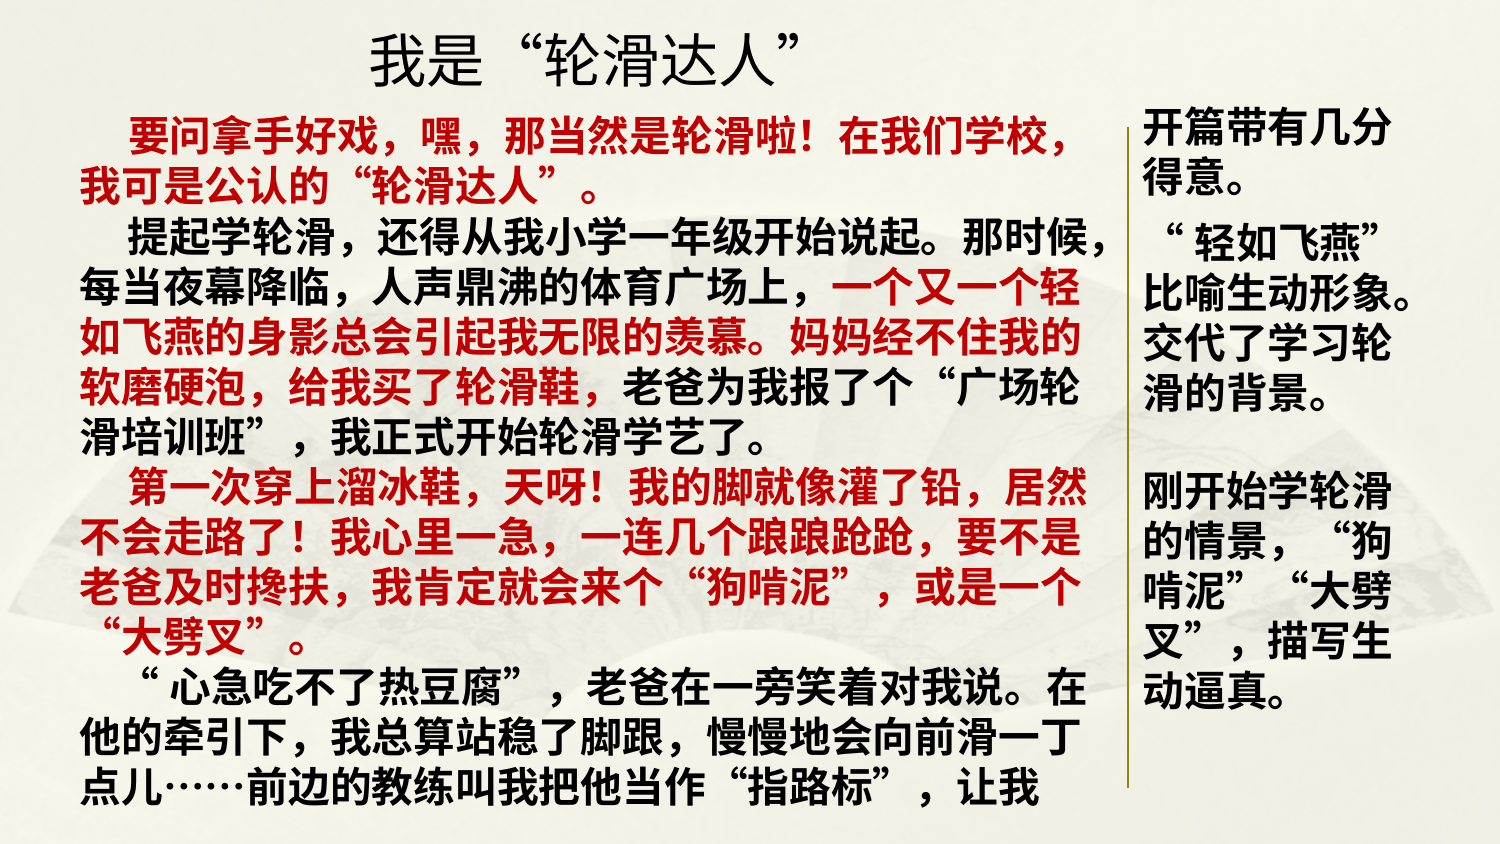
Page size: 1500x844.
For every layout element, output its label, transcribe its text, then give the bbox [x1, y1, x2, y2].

text_box “轻如飞燕” 比喻生动形象。交代了学习轮滑的背景。 [1134, 209, 1424, 424]
text_box 我是“轮滑达人” [101, 17, 1115, 102]
text_box 要问拿手好戏，嘿，那当然是轮滑啦！在我们学校，我可是公认的“轮滑达人”。 提起学轮滑，还得从我小学一年级开始说起。那时候，每当夜幕降临，人声鼎沸的体育广场上，一个又一个轻如飞燕的身影总会引起我无限的羡慕。妈妈经不住我的软磨硬泡，给我买了轮滑鞋，老爸为我报了个“广场轮滑培训班”，我正式开始轮滑学艺了。 第一次穿上溜冰鞋，天呀！我的脚就像灌了铅，居然不会走路了！我心里一急，一连几个踉踉跄跄，要不是老爸及时搀扶，我肯定就会来个“狗啃泥”，或是一个“大劈叉”。 “心急吃不了热豆腐”，老爸在一旁笑着对我说。在他的牵引下，我总算站稳了脚跟，慢慢地会向前滑一丁点儿……前边的教练叫我把他当作“指路标”，让我 [64, 102, 1105, 818]
text_box 刚开始学轮滑的情景，“狗啃泥”“大劈叉”，描写生动逼真。 [1134, 457, 1424, 723]
text_box 开篇带有几分得意。 [1128, 93, 1424, 208]
